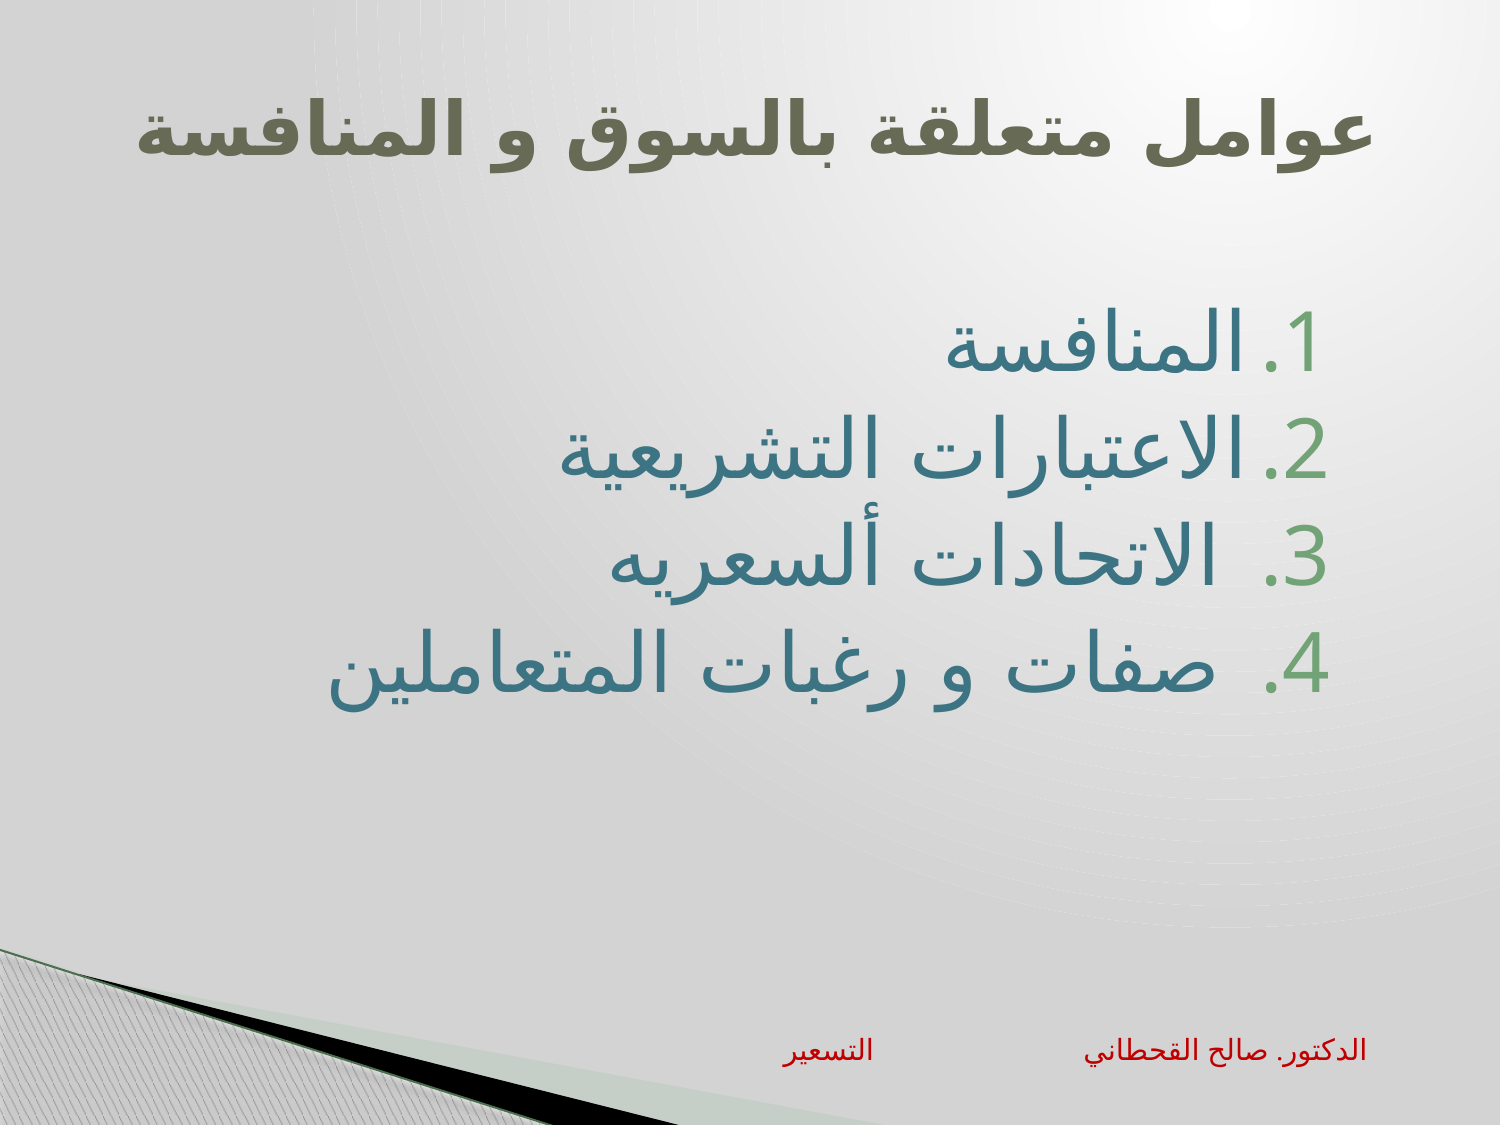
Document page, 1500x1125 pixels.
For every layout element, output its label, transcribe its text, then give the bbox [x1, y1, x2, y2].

list المنافسة الاعتبارات التشريعية الاتحادات ألسعريه صفات و رغبات المتعاملين [75, 281, 1425, 986]
title عوامل متعلقة بالسوق و المنافسة [82, 82, 1432, 270]
footer التسعير الدكتور. صالح القحطاني [585, 1042, 1383, 1103]
